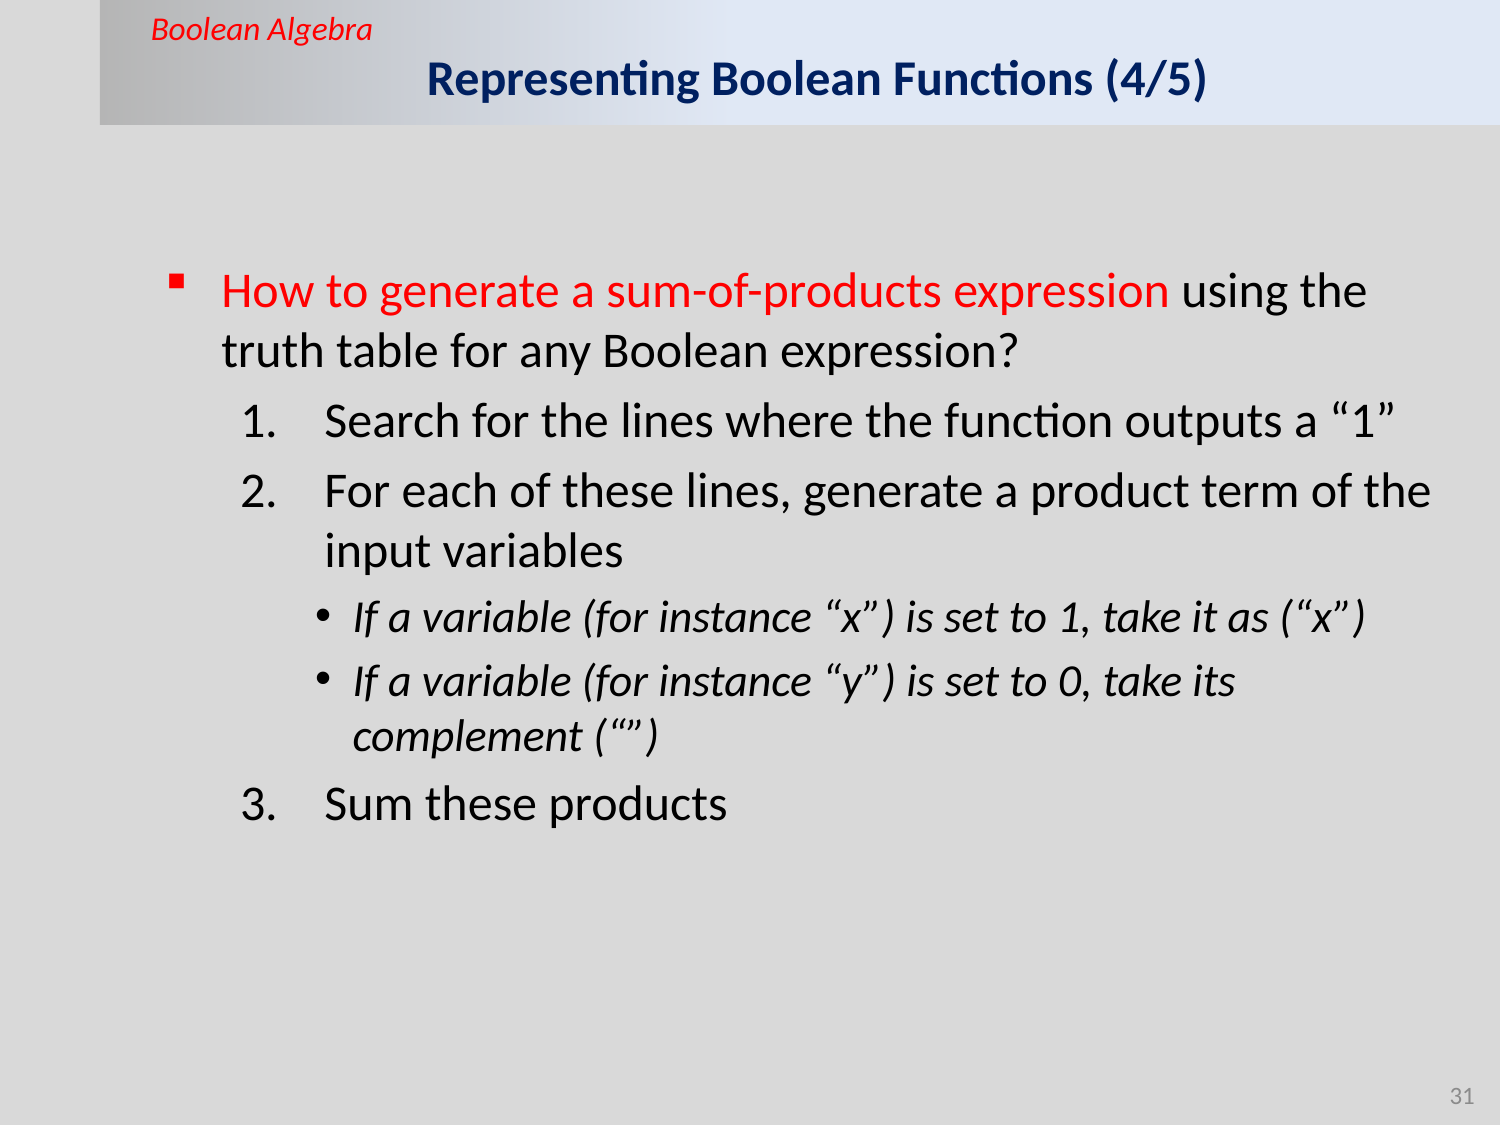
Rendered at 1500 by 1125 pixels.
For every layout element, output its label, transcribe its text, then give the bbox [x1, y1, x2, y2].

list Boolean Algebra [135, 0, 625, 50]
title Representing Boolean Functions (4/5) [135, 37, 1500, 113]
